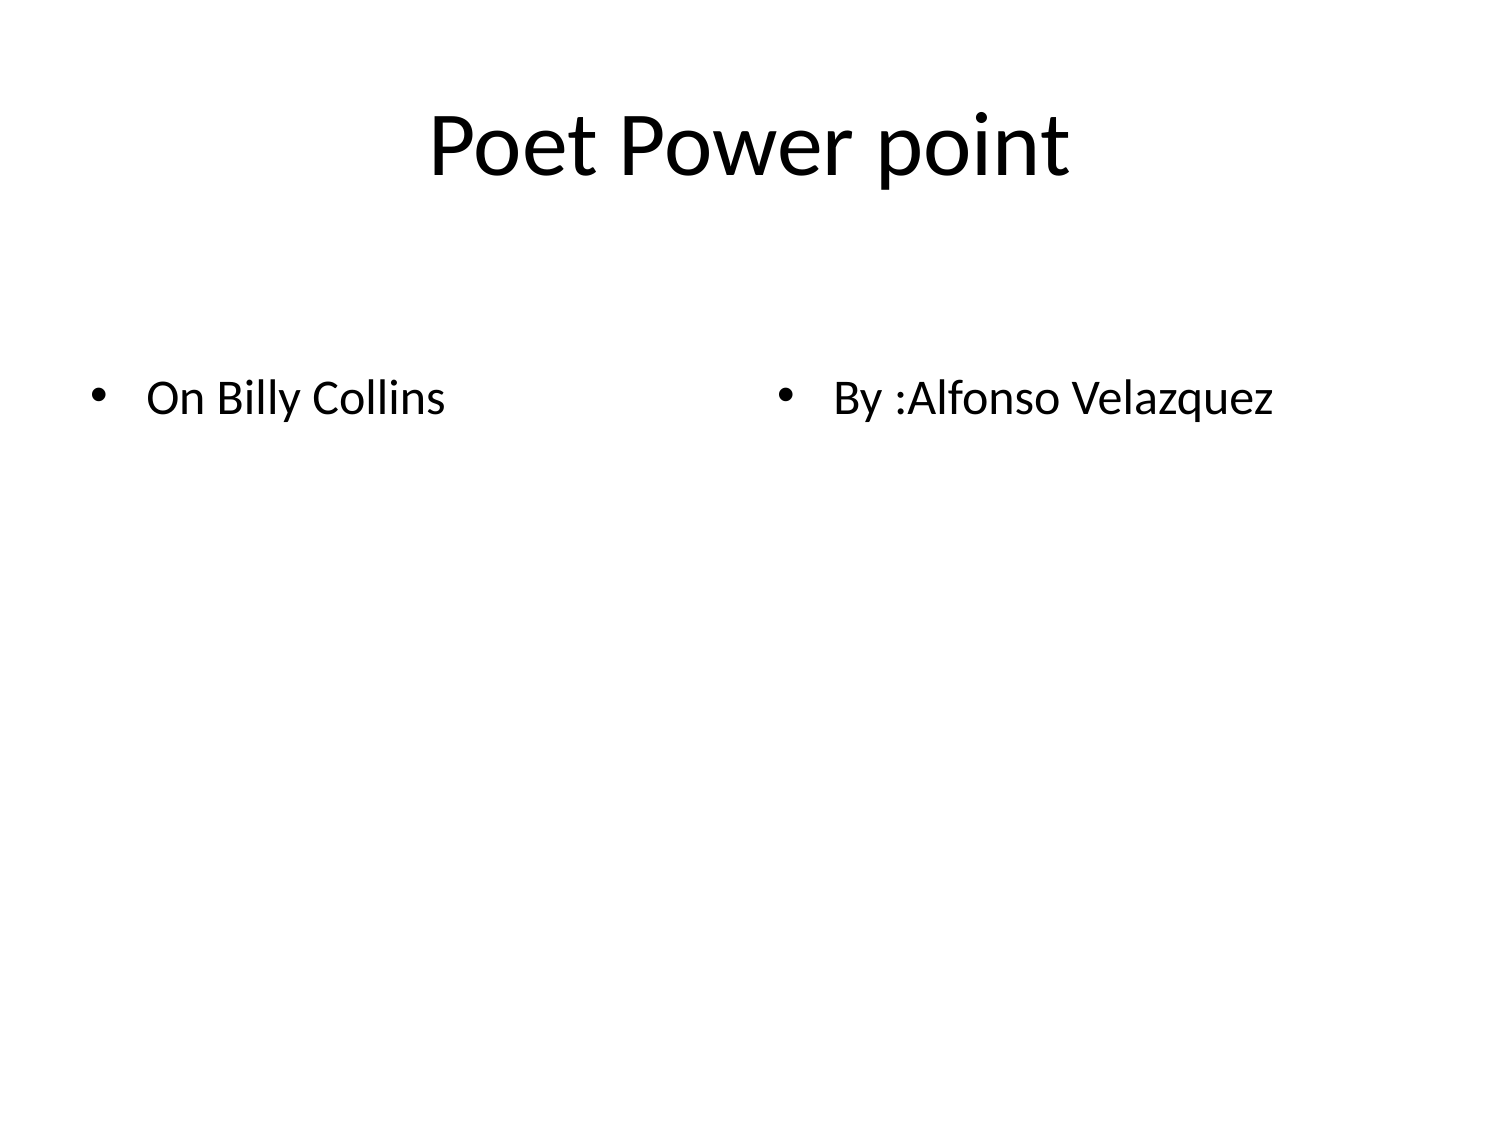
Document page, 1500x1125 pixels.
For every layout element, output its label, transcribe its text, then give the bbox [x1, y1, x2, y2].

list On Billy Collins [75, 356, 738, 1005]
list By :Alfonso Velazquez [761, 356, 1425, 1005]
title Poet Power point [75, 45, 1425, 233]
